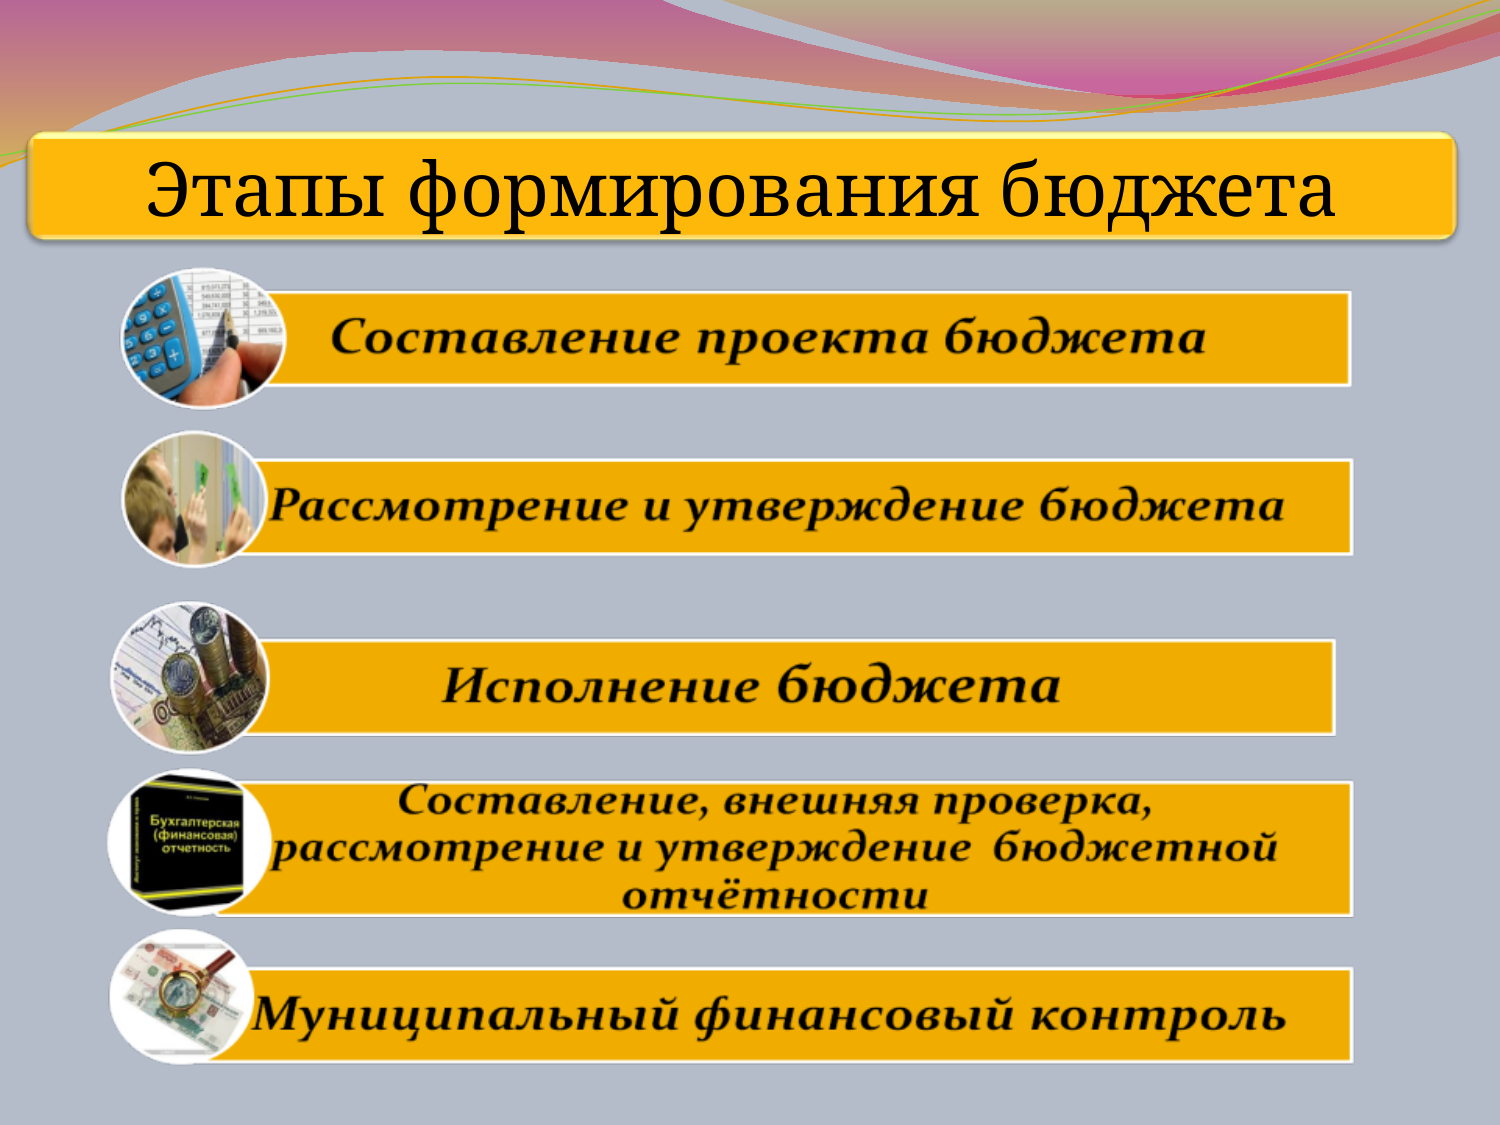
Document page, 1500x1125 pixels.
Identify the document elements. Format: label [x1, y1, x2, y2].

picture [64, 266, 1436, 1084]
text_box [17, 113, 1467, 254]
